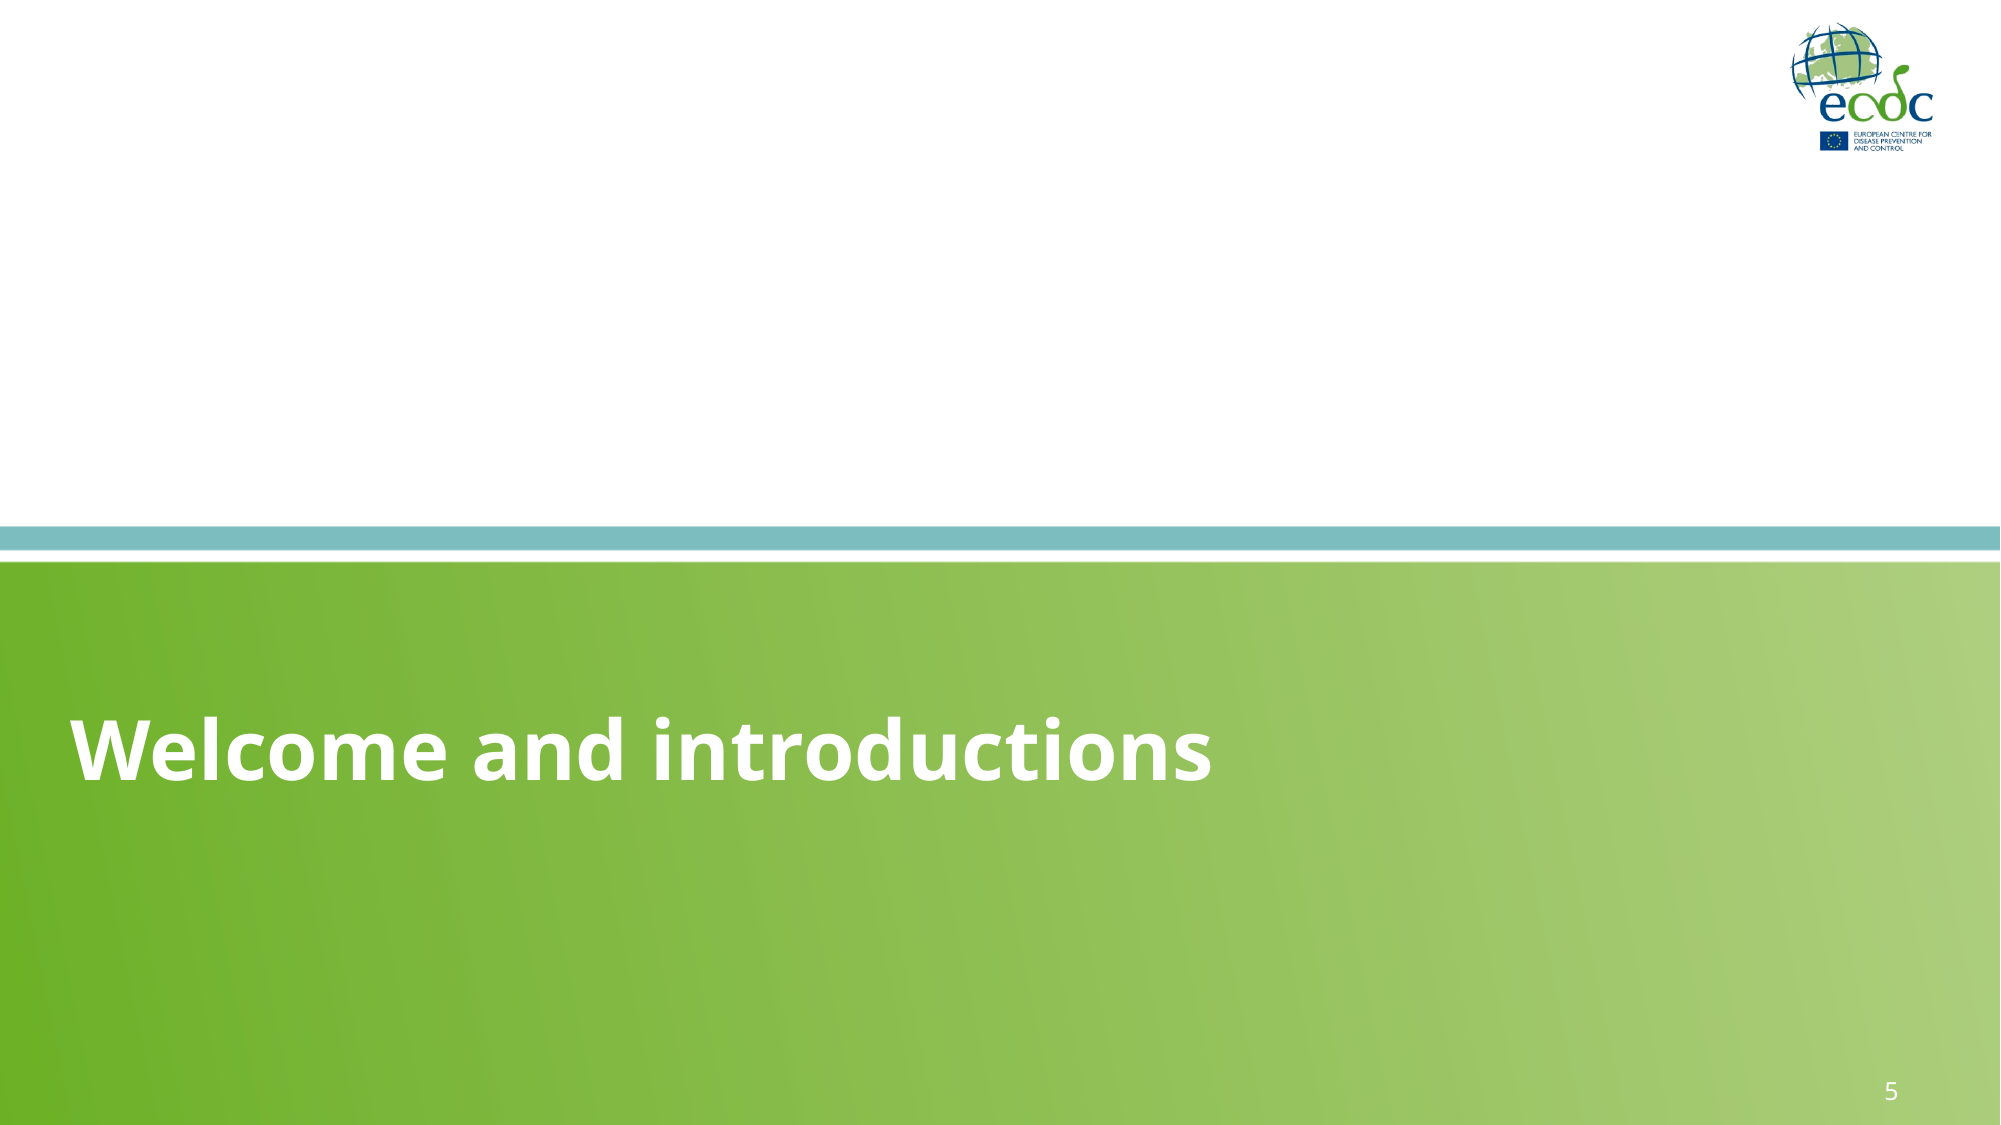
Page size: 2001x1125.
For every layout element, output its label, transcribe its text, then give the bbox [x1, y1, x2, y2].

slide_number 5 [1494, 1062, 1914, 1123]
picture [0, 0, 2000, 1125]
title Welcome and introductions [70, 708, 1871, 1028]
